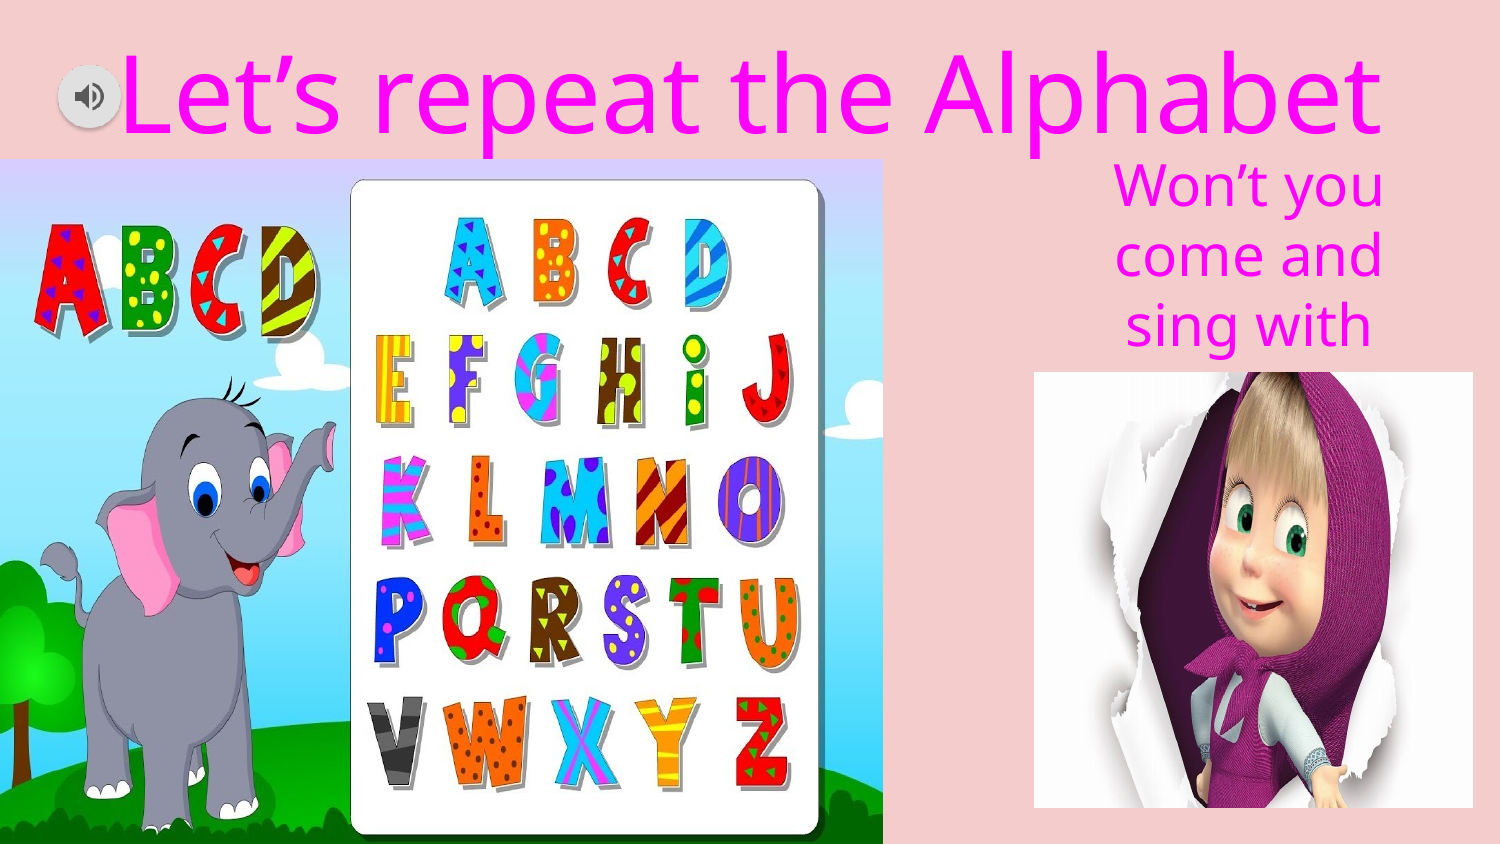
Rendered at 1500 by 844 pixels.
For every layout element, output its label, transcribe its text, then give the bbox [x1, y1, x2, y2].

picture [0, 158, 884, 844]
picture [1033, 372, 1473, 808]
title Let’s repeat the Alphabet [51, 0, 1449, 171]
picture [50, 58, 127, 134]
subtitle Won’t you come and sing with me? [1050, 133, 1449, 371]
